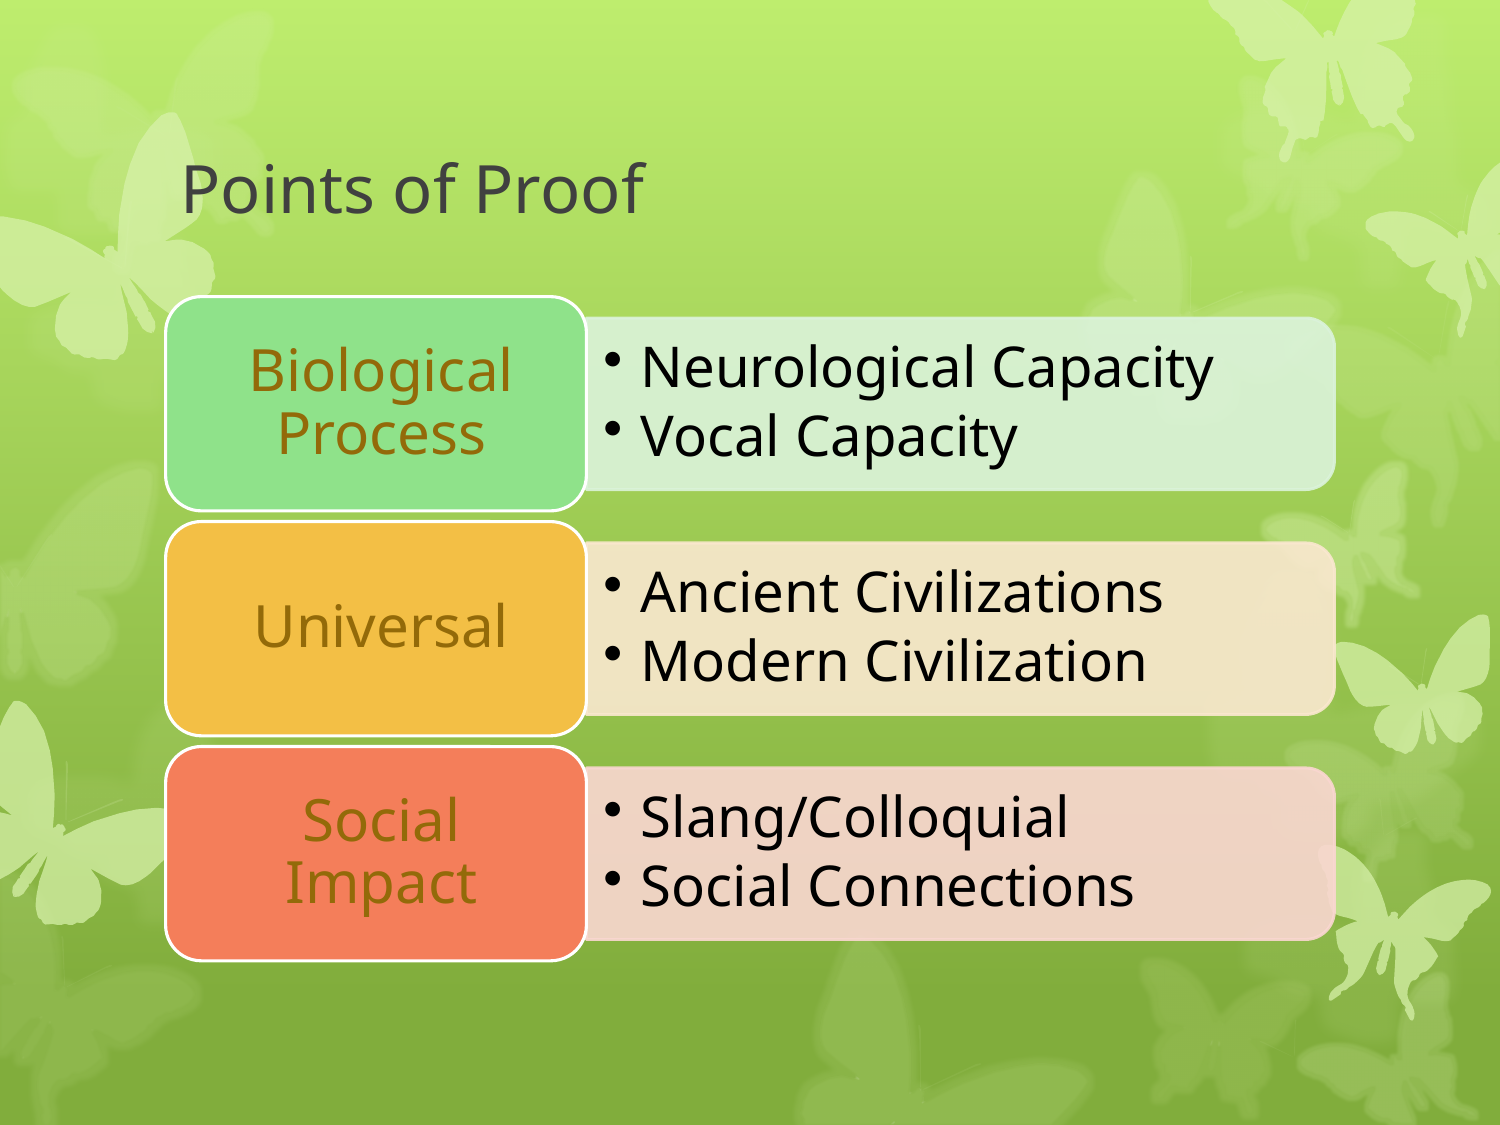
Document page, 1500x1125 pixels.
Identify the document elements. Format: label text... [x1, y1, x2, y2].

title Points of Proof [165, 110, 1335, 263]
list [165, 295, 1335, 962]
